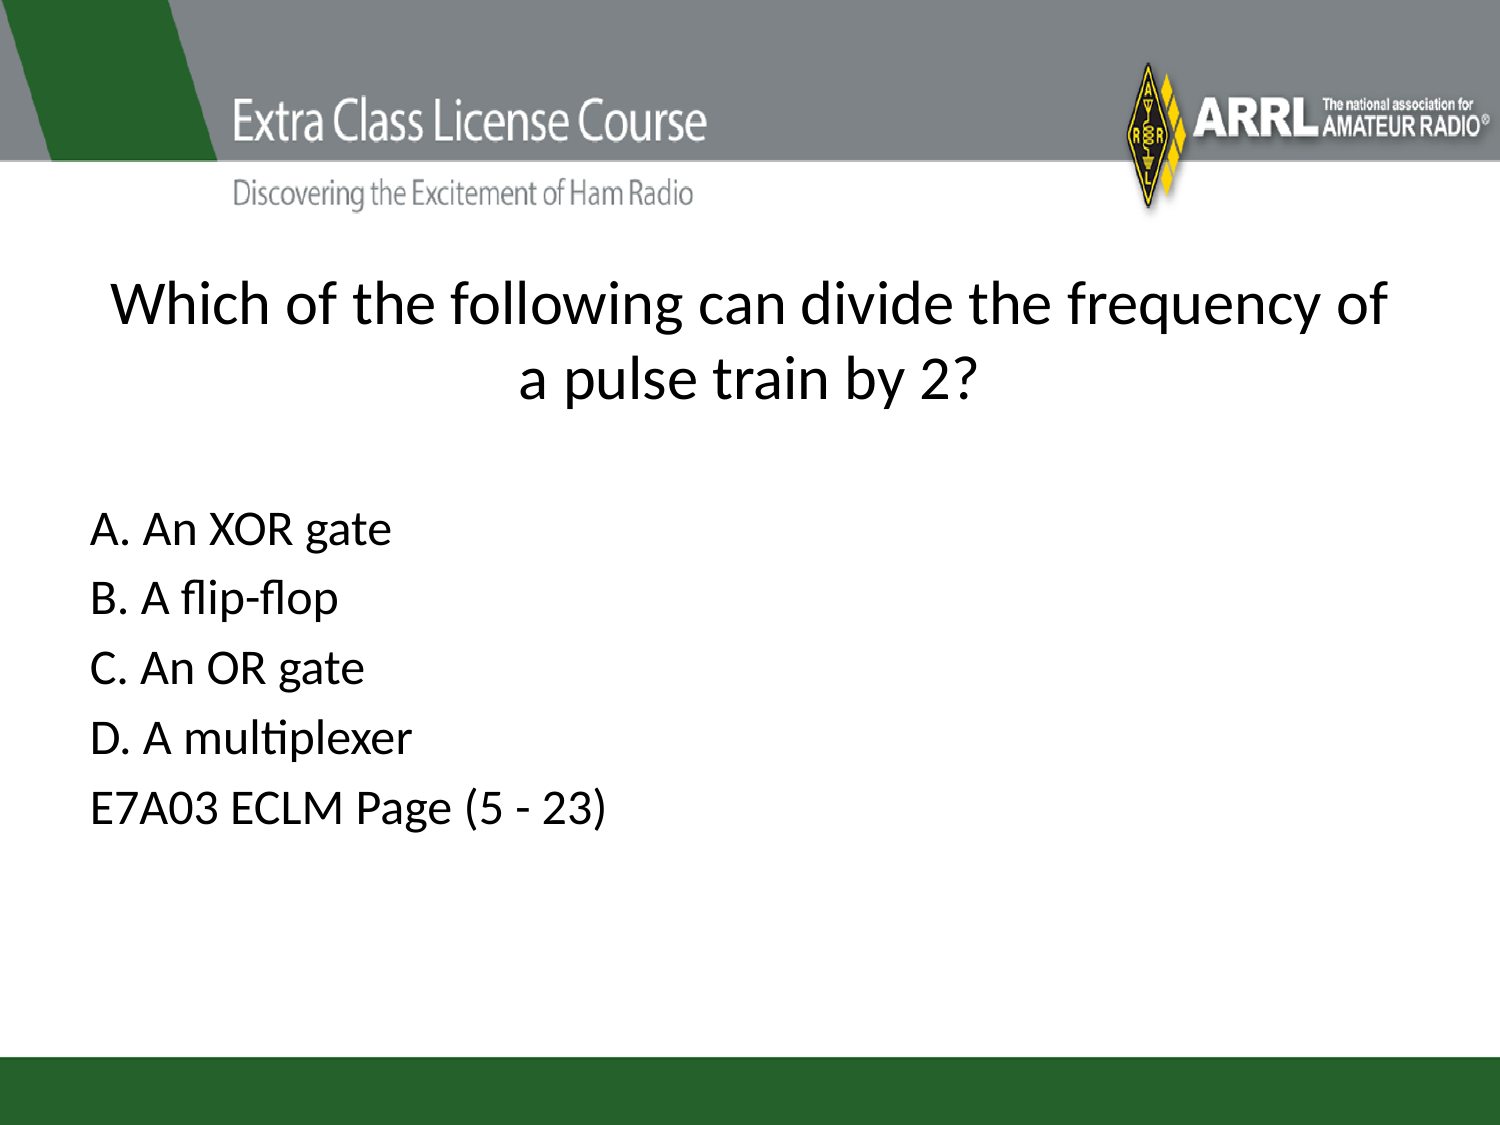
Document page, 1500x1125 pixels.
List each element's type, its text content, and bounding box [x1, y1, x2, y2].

title Which of the following can divide the frequency of a pulse train by 2? [75, 254, 1425, 435]
list A. An XOR gate B. A flip-flop C. An OR gate D. A multiplexer E7A03 ECLM Page (5 - 23) [75, 487, 1425, 1005]
picture [0, 0, 1500, 1125]
